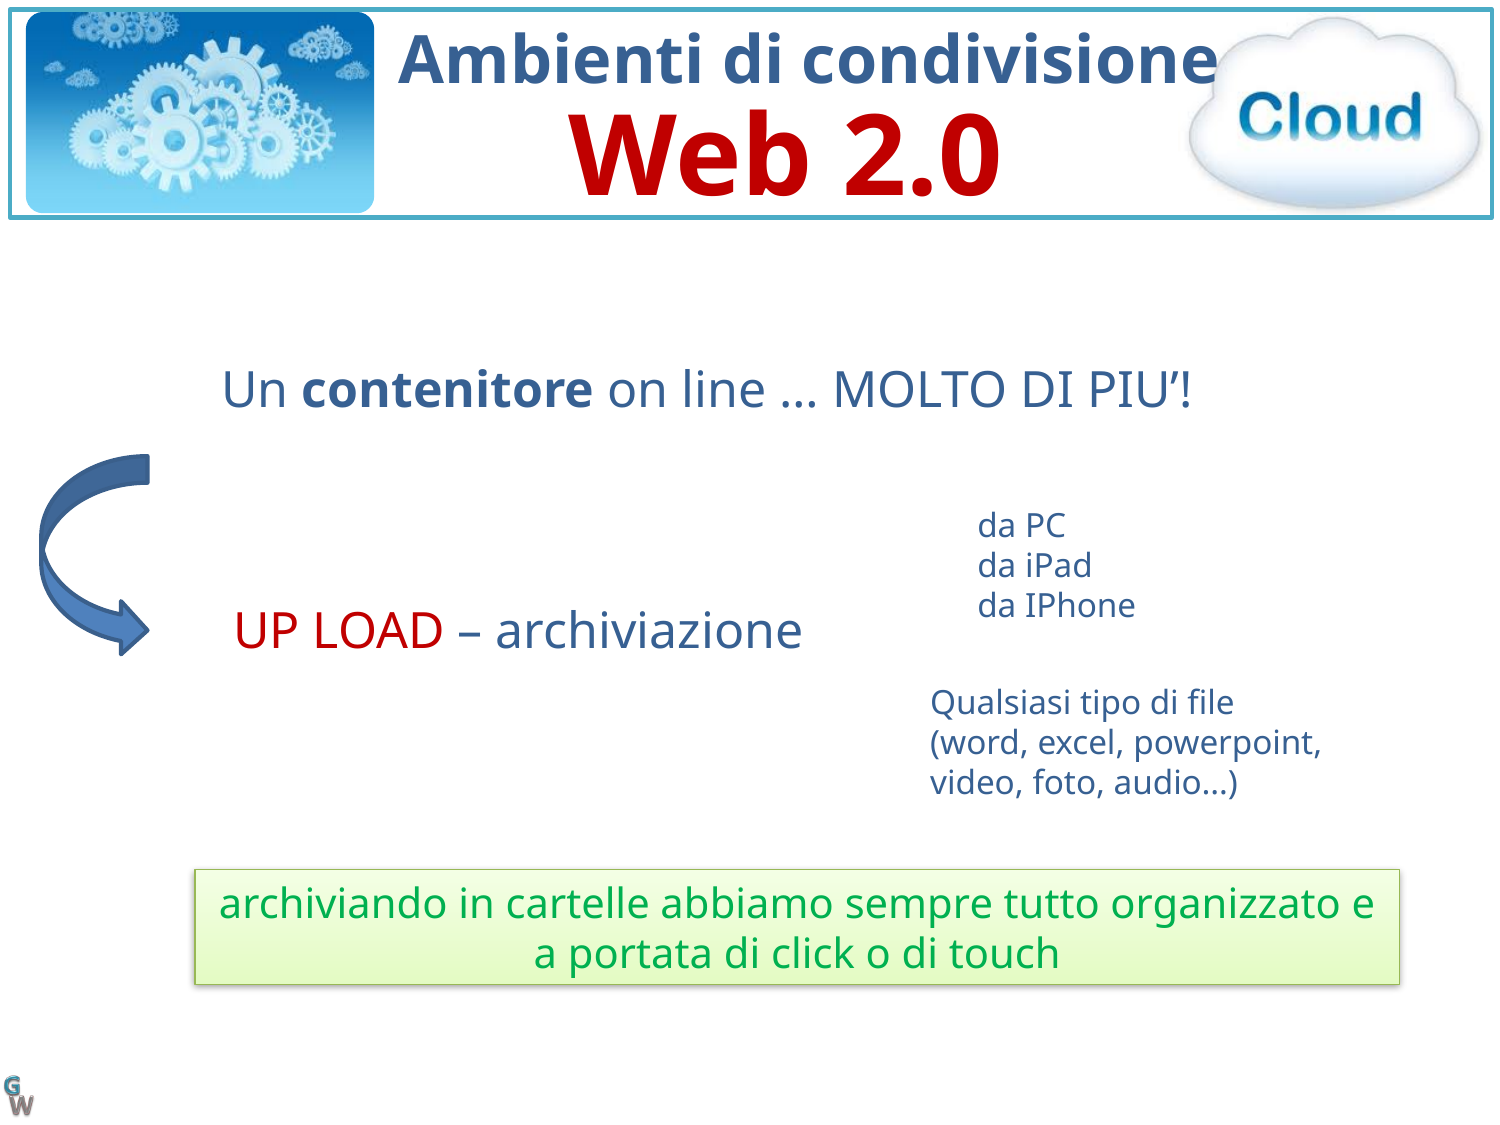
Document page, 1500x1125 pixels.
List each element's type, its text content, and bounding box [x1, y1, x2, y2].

text_box Un contenitore on line … MOLTO DI PIU’! [206, 349, 1412, 425]
text_box [39, 454, 150, 657]
text_box da PC da iPad da IPhone [962, 497, 1176, 632]
picture [1177, 9, 1489, 218]
text_box [1486, 7, 1494, 220]
text_box [8, 7, 1179, 220]
text_box Web 2.0 [553, 220, 1019, 226]
picture [25, 11, 375, 214]
picture [0, 1058, 55, 1125]
text_box UP LOAD – archiviazione [218, 591, 857, 667]
text_box archiviando in cartelle abbiamo sempre tutto organizzato e a portata di click o di touch [194, 869, 1400, 985]
text_box Qualsiasi tipo di file (word, excel, powerpoint, video, foto, audio…) [915, 674, 1412, 809]
